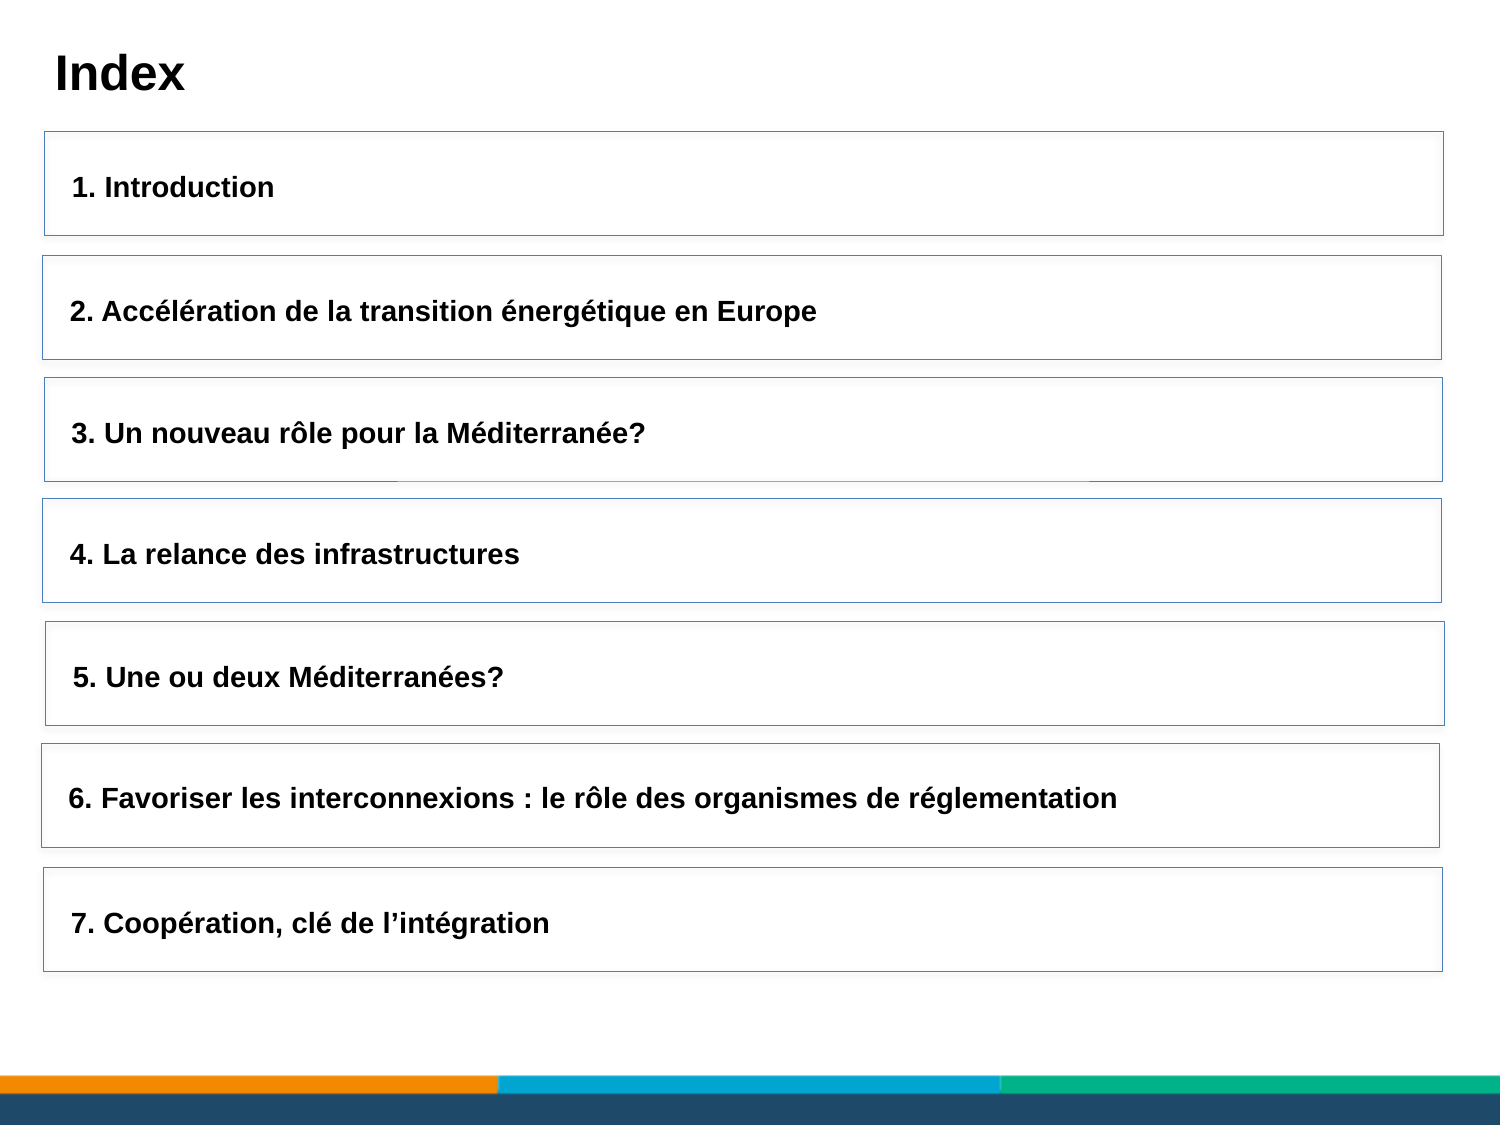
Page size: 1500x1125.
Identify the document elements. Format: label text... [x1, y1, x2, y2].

text_box [44, 131, 1444, 236]
text_box 3. Un nouveau rôle pour la Méditerranée? [56, 387, 1138, 475]
text_box 7. Coopération, clé de l’intégration [55, 877, 1138, 966]
text_box [45, 621, 1445, 726]
text_box [42, 255, 1442, 360]
text_box 5. Une ou deux Méditerranées? [57, 632, 1140, 720]
text_box 4. La relance des infrastructures [54, 509, 1137, 597]
title Index [39, 3, 1442, 138]
text_box 1. Introduction [56, 142, 1139, 230]
picture [0, 1074, 1500, 1125]
text_box 2. Accélération de la transition énergétique en Europe [54, 266, 1137, 354]
text_box [42, 498, 1442, 603]
text_box [43, 866, 1443, 972]
text_box 6. Favoriser les interconnexions : le rôle des organismes de réglementation [53, 753, 1135, 842]
text_box [40, 742, 1440, 848]
text_box [43, 376, 1443, 482]
